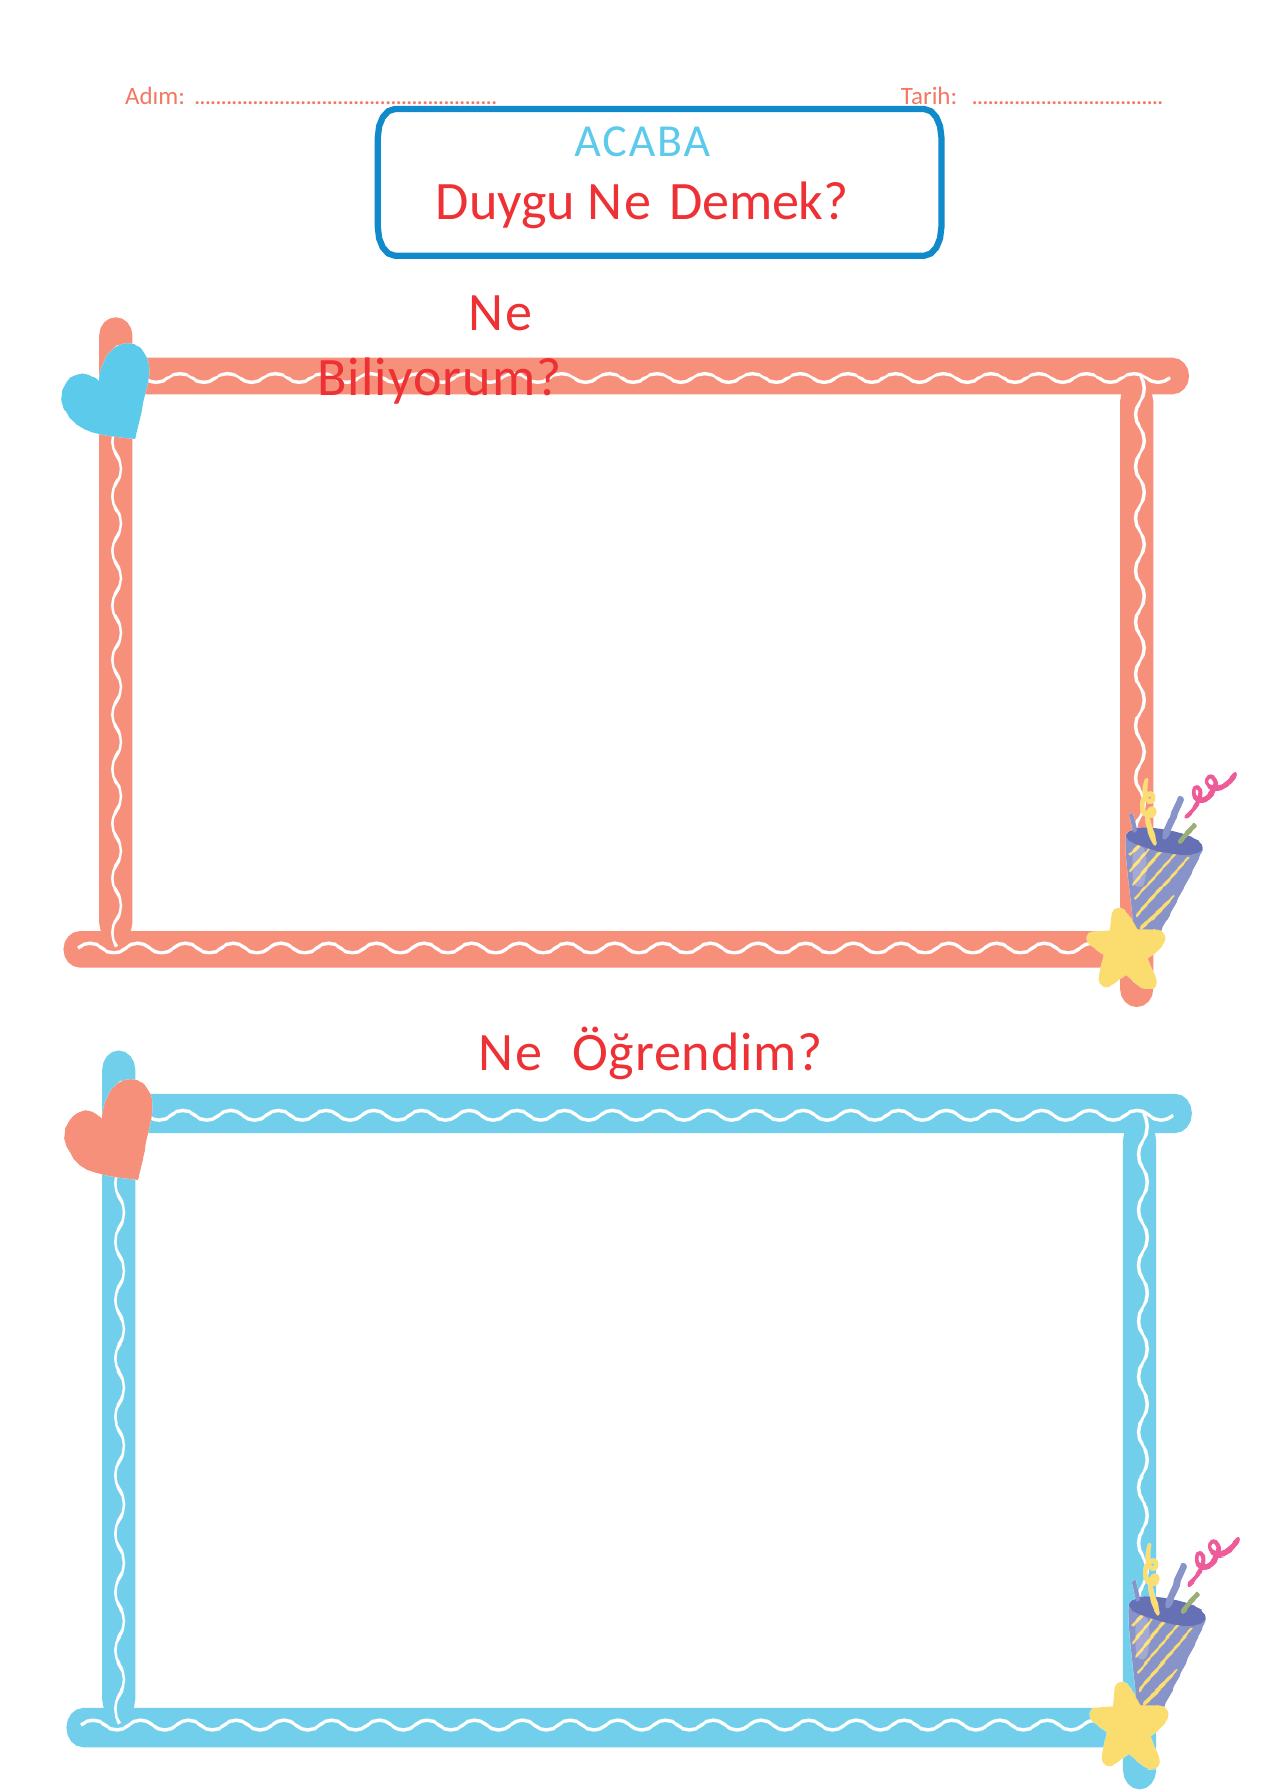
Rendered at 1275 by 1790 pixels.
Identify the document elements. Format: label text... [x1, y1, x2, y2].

text_box [377, 109, 942, 256]
text_box ACABA Duygu Ne Demek? [277, 108, 998, 231]
text_box Tarih: .................................... [898, 77, 1171, 110]
text_box Can ıntıNe Biliyorum? [267, 273, 987, 315]
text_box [64, 1050, 1240, 1790]
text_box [61, 316, 1237, 1008]
text_box Adım: ......................................................... [122, 77, 505, 110]
text_box Ne Öğrendim? [476, 1016, 828, 1048]
